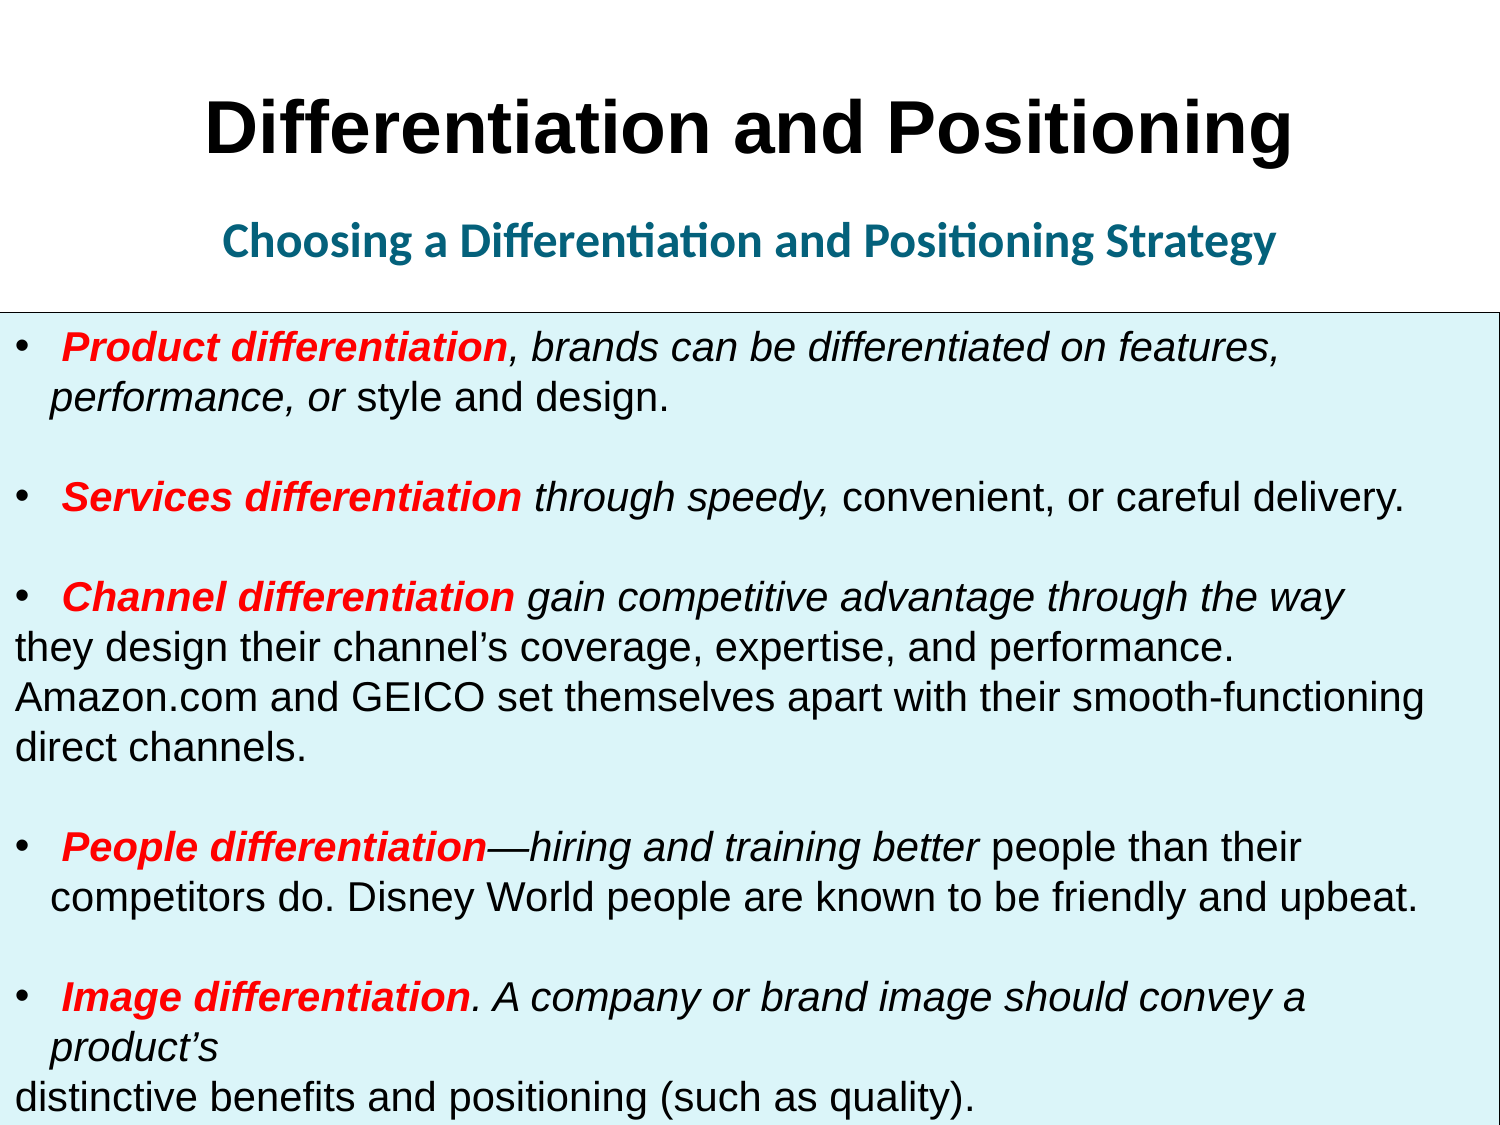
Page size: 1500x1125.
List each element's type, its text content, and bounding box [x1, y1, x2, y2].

text_box Product differentiation, brands can be differentiated on features, performance, or style and design. Services differentiation through speedy, convenient, or careful delivery. Channel differentiation gain competitive advantage through the way they design their channel’s coverage, expertise, and performance. Amazon.com and GEICO set themselves apart with their smooth-functioning direct channels. People differentiation—hiring and training better people than their competitors do. Disney World people are known to be friendly and upbeat. Image differentiation. A company or brand image should convey a product’s distinctive benefits and positioning (such as quality). [0, 312, 1500, 1125]
title Differentiation and Positioning [112, 37, 1388, 226]
list Choosing a Differentiation and Positioning Strategy [162, 199, 1338, 263]
